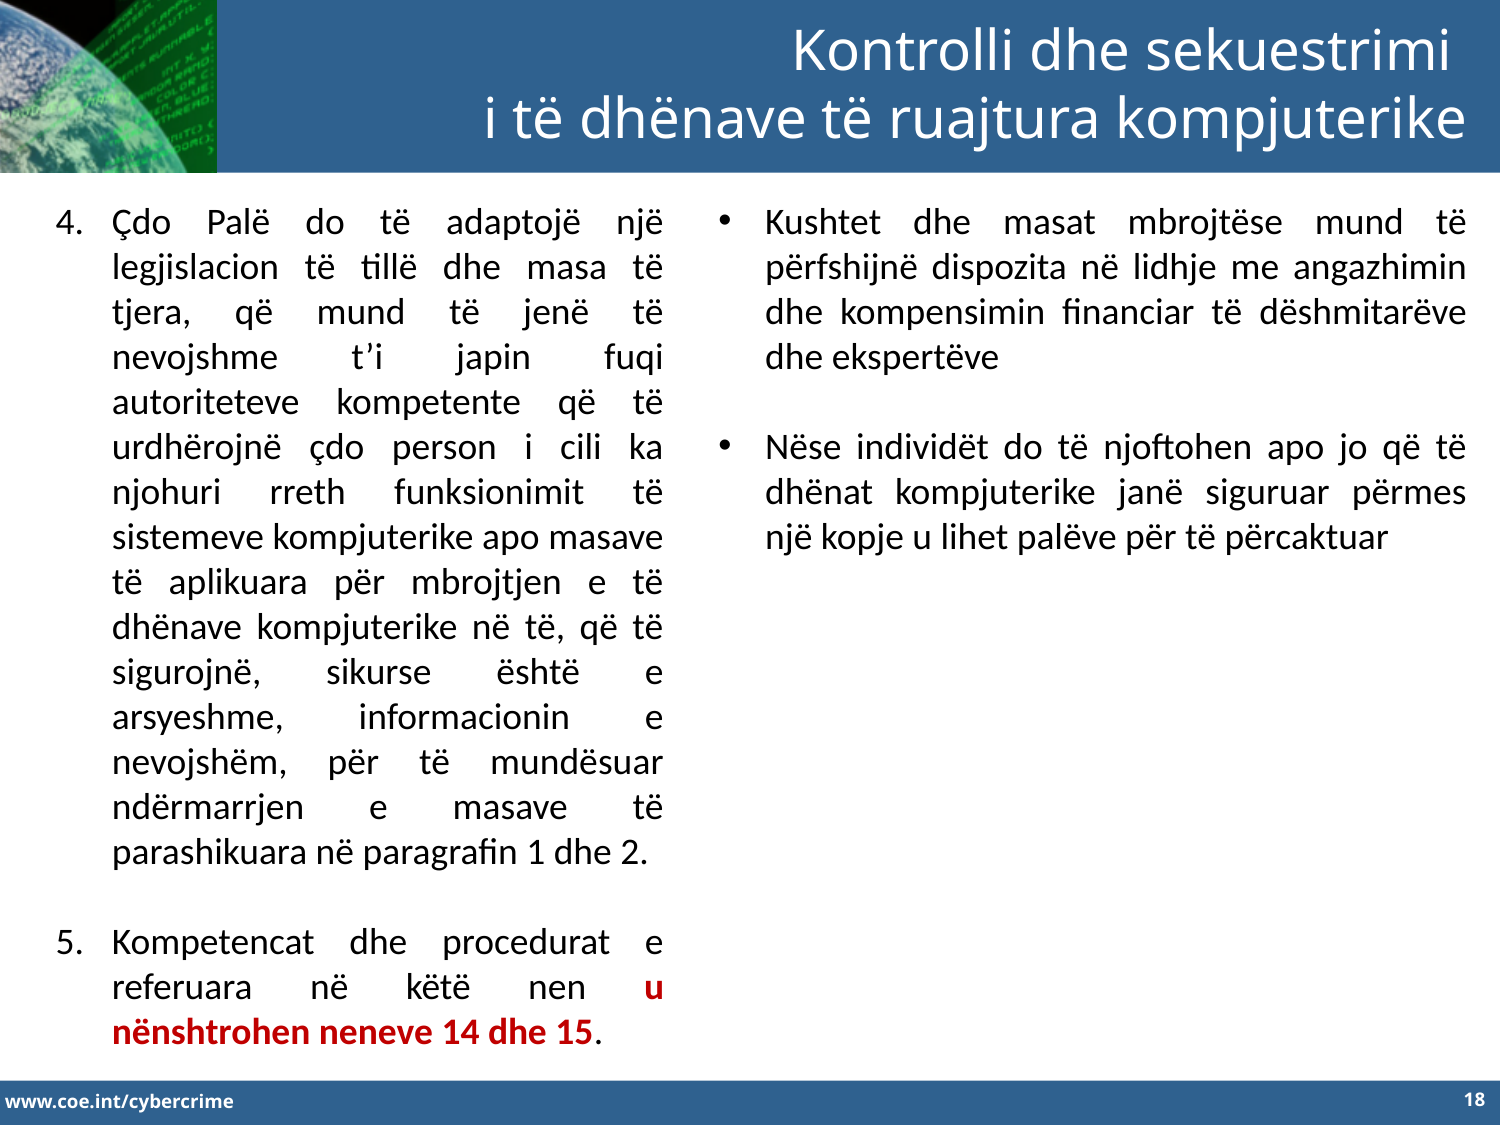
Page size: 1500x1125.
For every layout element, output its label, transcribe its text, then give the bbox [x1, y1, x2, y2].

text_box Kushtet dhe masat mbrojtëse mund të përfshijnë dispozita në lidhje me angazhimin dhe kompensimin financiar të dëshmitarëve dhe ekspertëve Nëse individët do të njoftohen apo jo që të dhënat kompjuterike janë siguruar përmes një kopje u lihet palëve për të përcaktuar [703, 189, 1483, 565]
text_box Çdo Palë do të adaptojë një legjislacion të tillë dhe masa të tjera, që mund të jenë të nevojshme t’i japin fuqi autoriteteve kompetente që të urdhërojnë çdo person i cili ka njohuri rreth funksionimit të sistemeve kompjuterike apo masave të aplikuara për mbrojtjen e të dhënave kompjuterike në të, që të sigurojnë, sikurse është e arsyeshme, informacionin e nevojshëm, për të mundësuar ndërmarrjen e masave të parashikuara në paragrafin 1 dhe 2. Kompetencat dhe procedurat e referuara në këtë nen u nënshtrohen neneve 14 dhe 15. [40, 189, 679, 1060]
picture [0, 0, 217, 173]
text_box Kontrolli dhe sekuestrimi i të dhënave të ruajtura kompjuterike [230, 7, 1483, 157]
